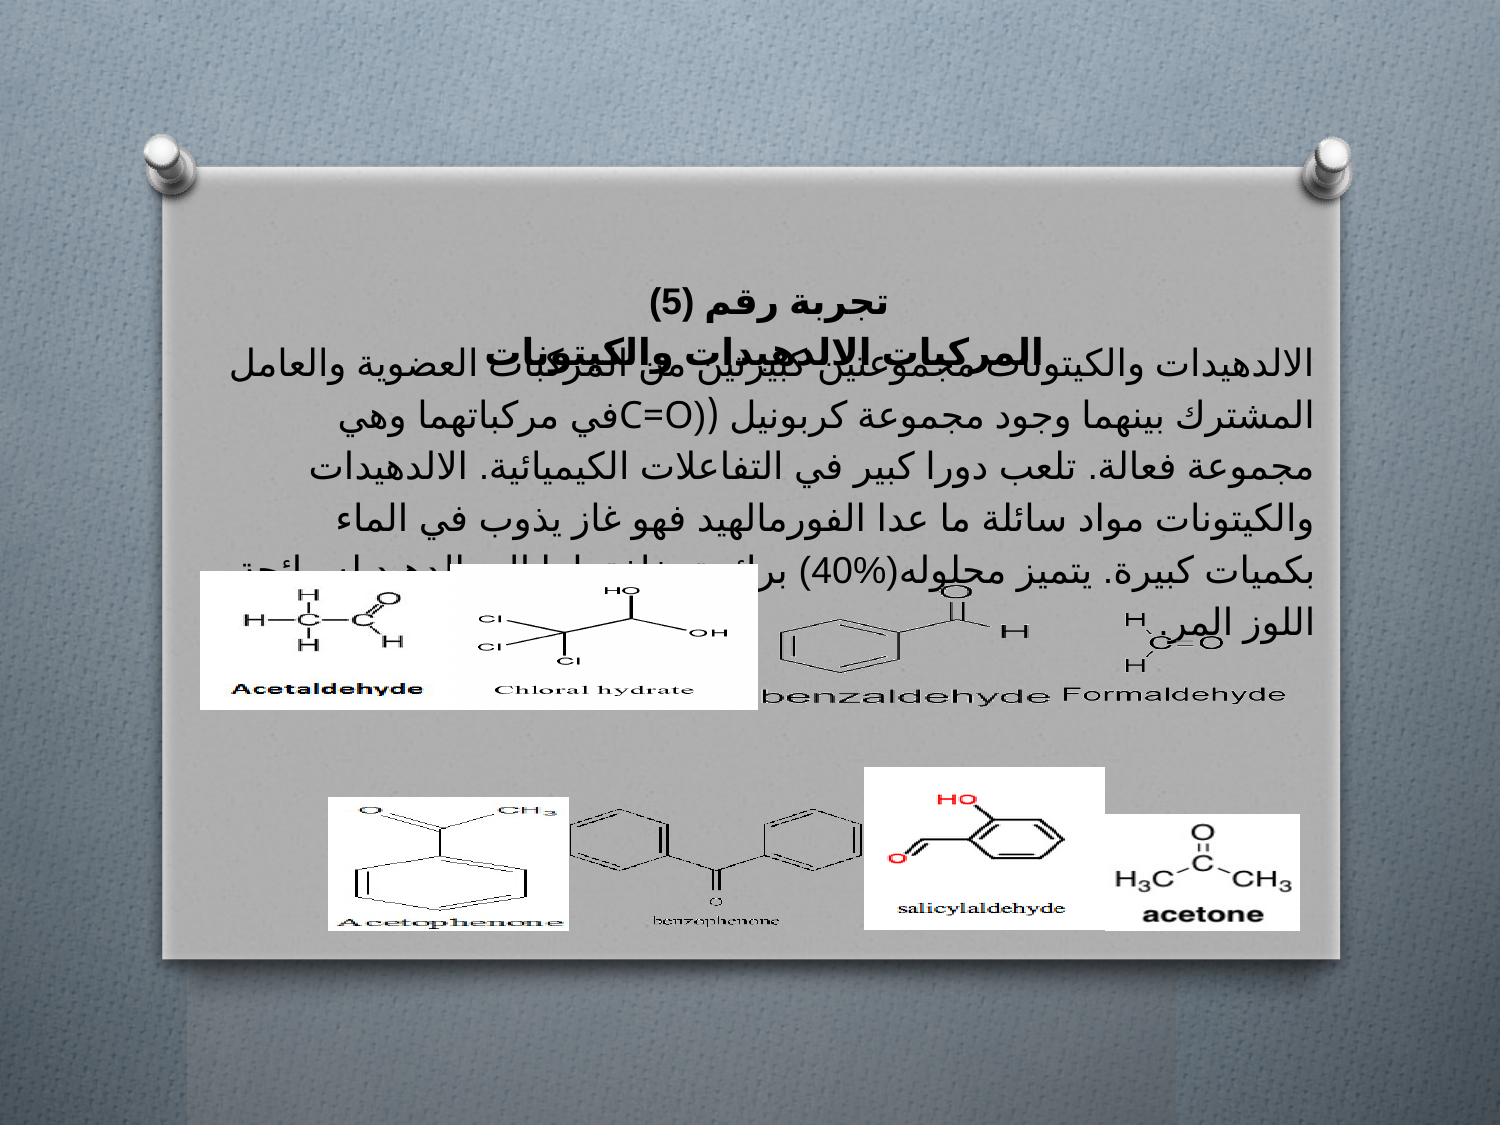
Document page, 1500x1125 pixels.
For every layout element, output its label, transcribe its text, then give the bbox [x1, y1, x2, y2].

picture [1274, 109, 1396, 230]
picture [199, 524, 1301, 951]
title تجربة رقم (5) المركبات الالدهيدات والكيتونات [126, 262, 1402, 425]
picture [112, 100, 235, 224]
text_box الالدهيدات والكيتونات مجموعتين كبيرتين من المركبات العضوية والعامل المشترك بينهما وجود مجموعة كربونيل ((C=Oفي مركباتهما وهي مجموعة فعالة. تلعب دورا كبير في التفاعلات الكيميائية. الالدهيدات والكيتونات مواد سائلة ما عدا الفورمالهيد فهو غاز يذوب في الماء بكميات كبيرة. يتميز محلوله(%40) برائحة نفاذة. اما البنزالدهيد له رائحة اللوز المر. [205, 324, 1331, 651]
